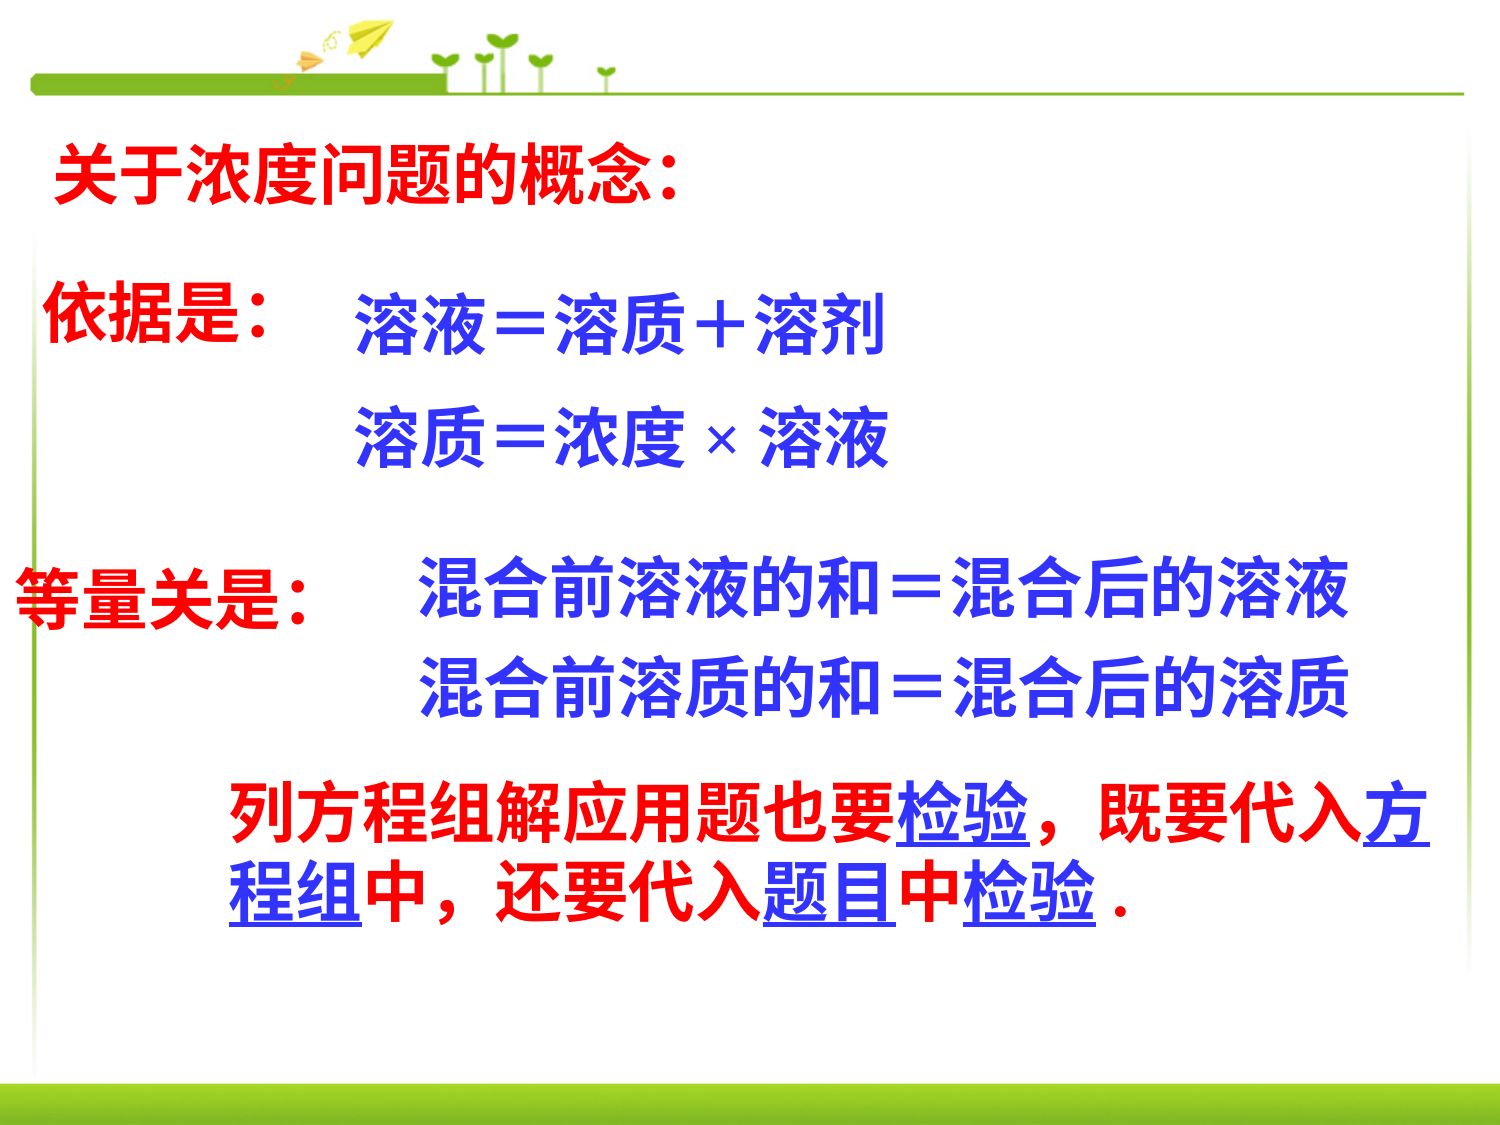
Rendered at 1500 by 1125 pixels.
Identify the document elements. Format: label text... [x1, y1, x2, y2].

text_box 等量关是： [0, 550, 413, 646]
text_box 溶液＝溶质＋溶剂 [338, 275, 1202, 371]
text_box 混合前溶质的和＝混合后的溶质 [402, 637, 1464, 733]
picture [0, 0, 1500, 1125]
text_box 混合前溶液的和＝混合后的溶液 [401, 537, 1389, 633]
text_box 列方程组解应用题也要检验，既要代入方程组中，还要代入题目中检验. [213, 762, 1464, 938]
text_box 依据是： [26, 262, 352, 358]
text_box 溶质＝浓度×溶液 [338, 387, 1243, 483]
text_box 关于浓度问题的概念： [37, 125, 1425, 221]
